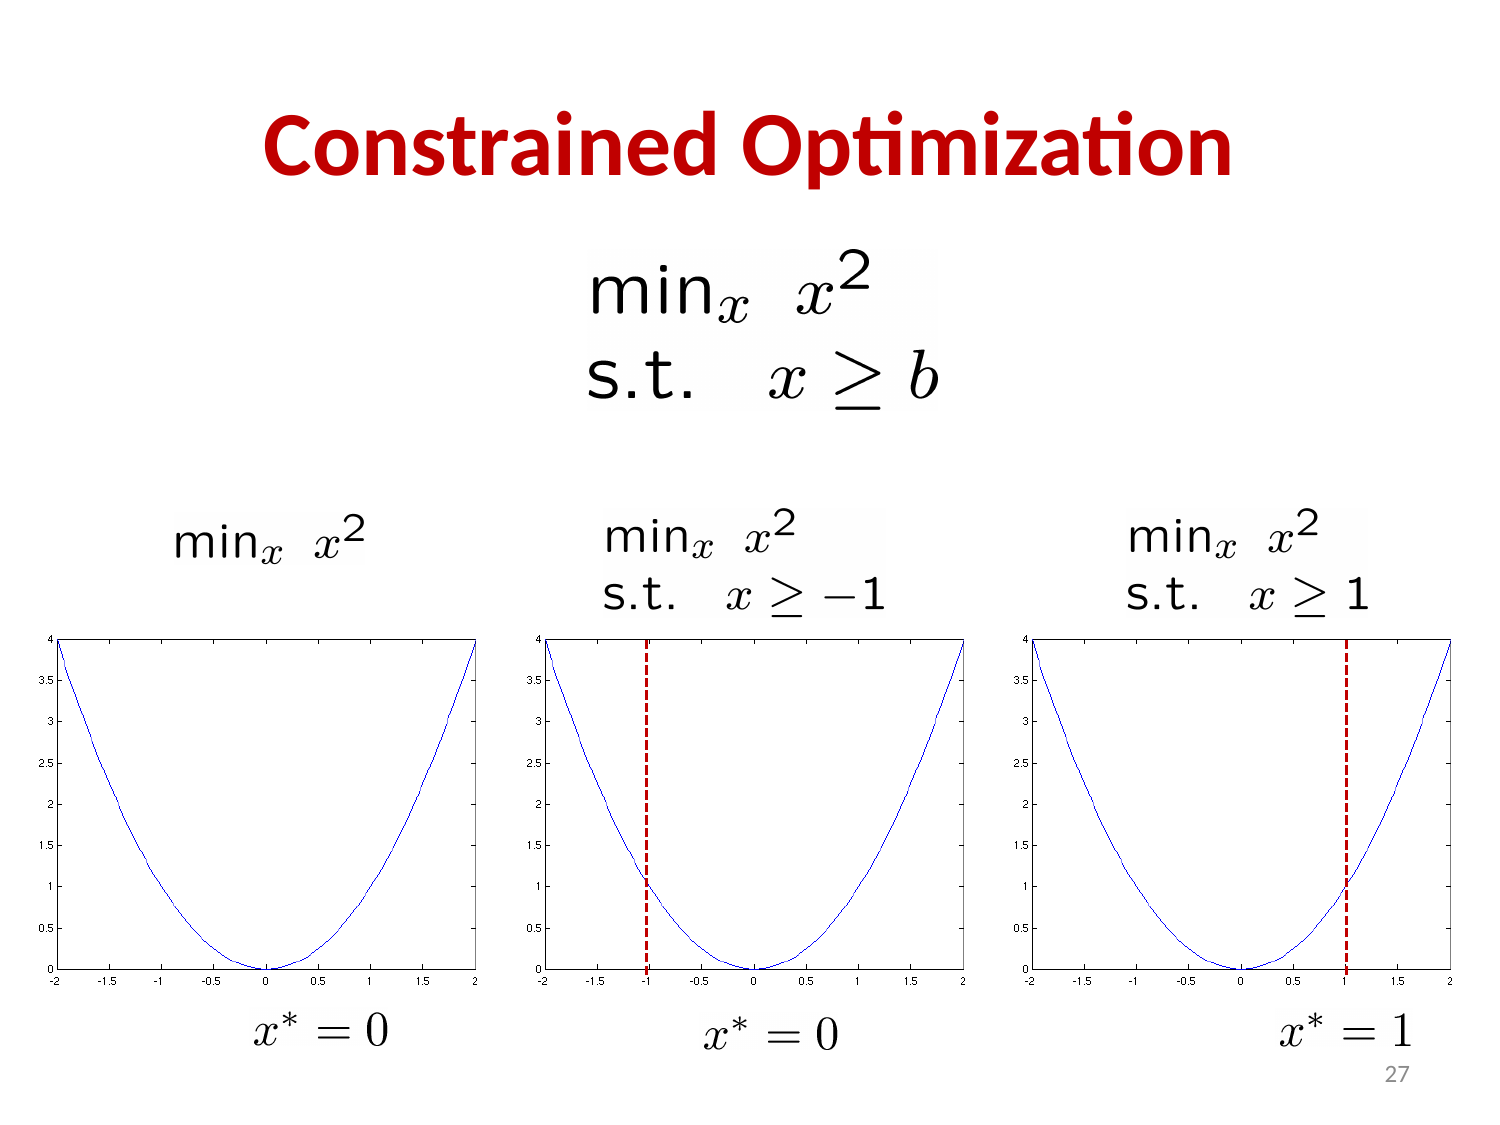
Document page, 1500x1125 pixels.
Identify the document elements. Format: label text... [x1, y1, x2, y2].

picture [24, 624, 488, 1001]
picture [587, 249, 938, 412]
title Constrained Optimization [75, 45, 1425, 233]
picture [174, 512, 365, 565]
slide_number 27 [1074, 1042, 1425, 1103]
picture [699, 1011, 838, 1051]
picture [512, 624, 976, 1001]
picture [603, 508, 886, 618]
picture [999, 624, 1463, 1001]
picture [1274, 1008, 1413, 1047]
picture [1126, 508, 1368, 618]
picture [249, 1007, 388, 1046]
